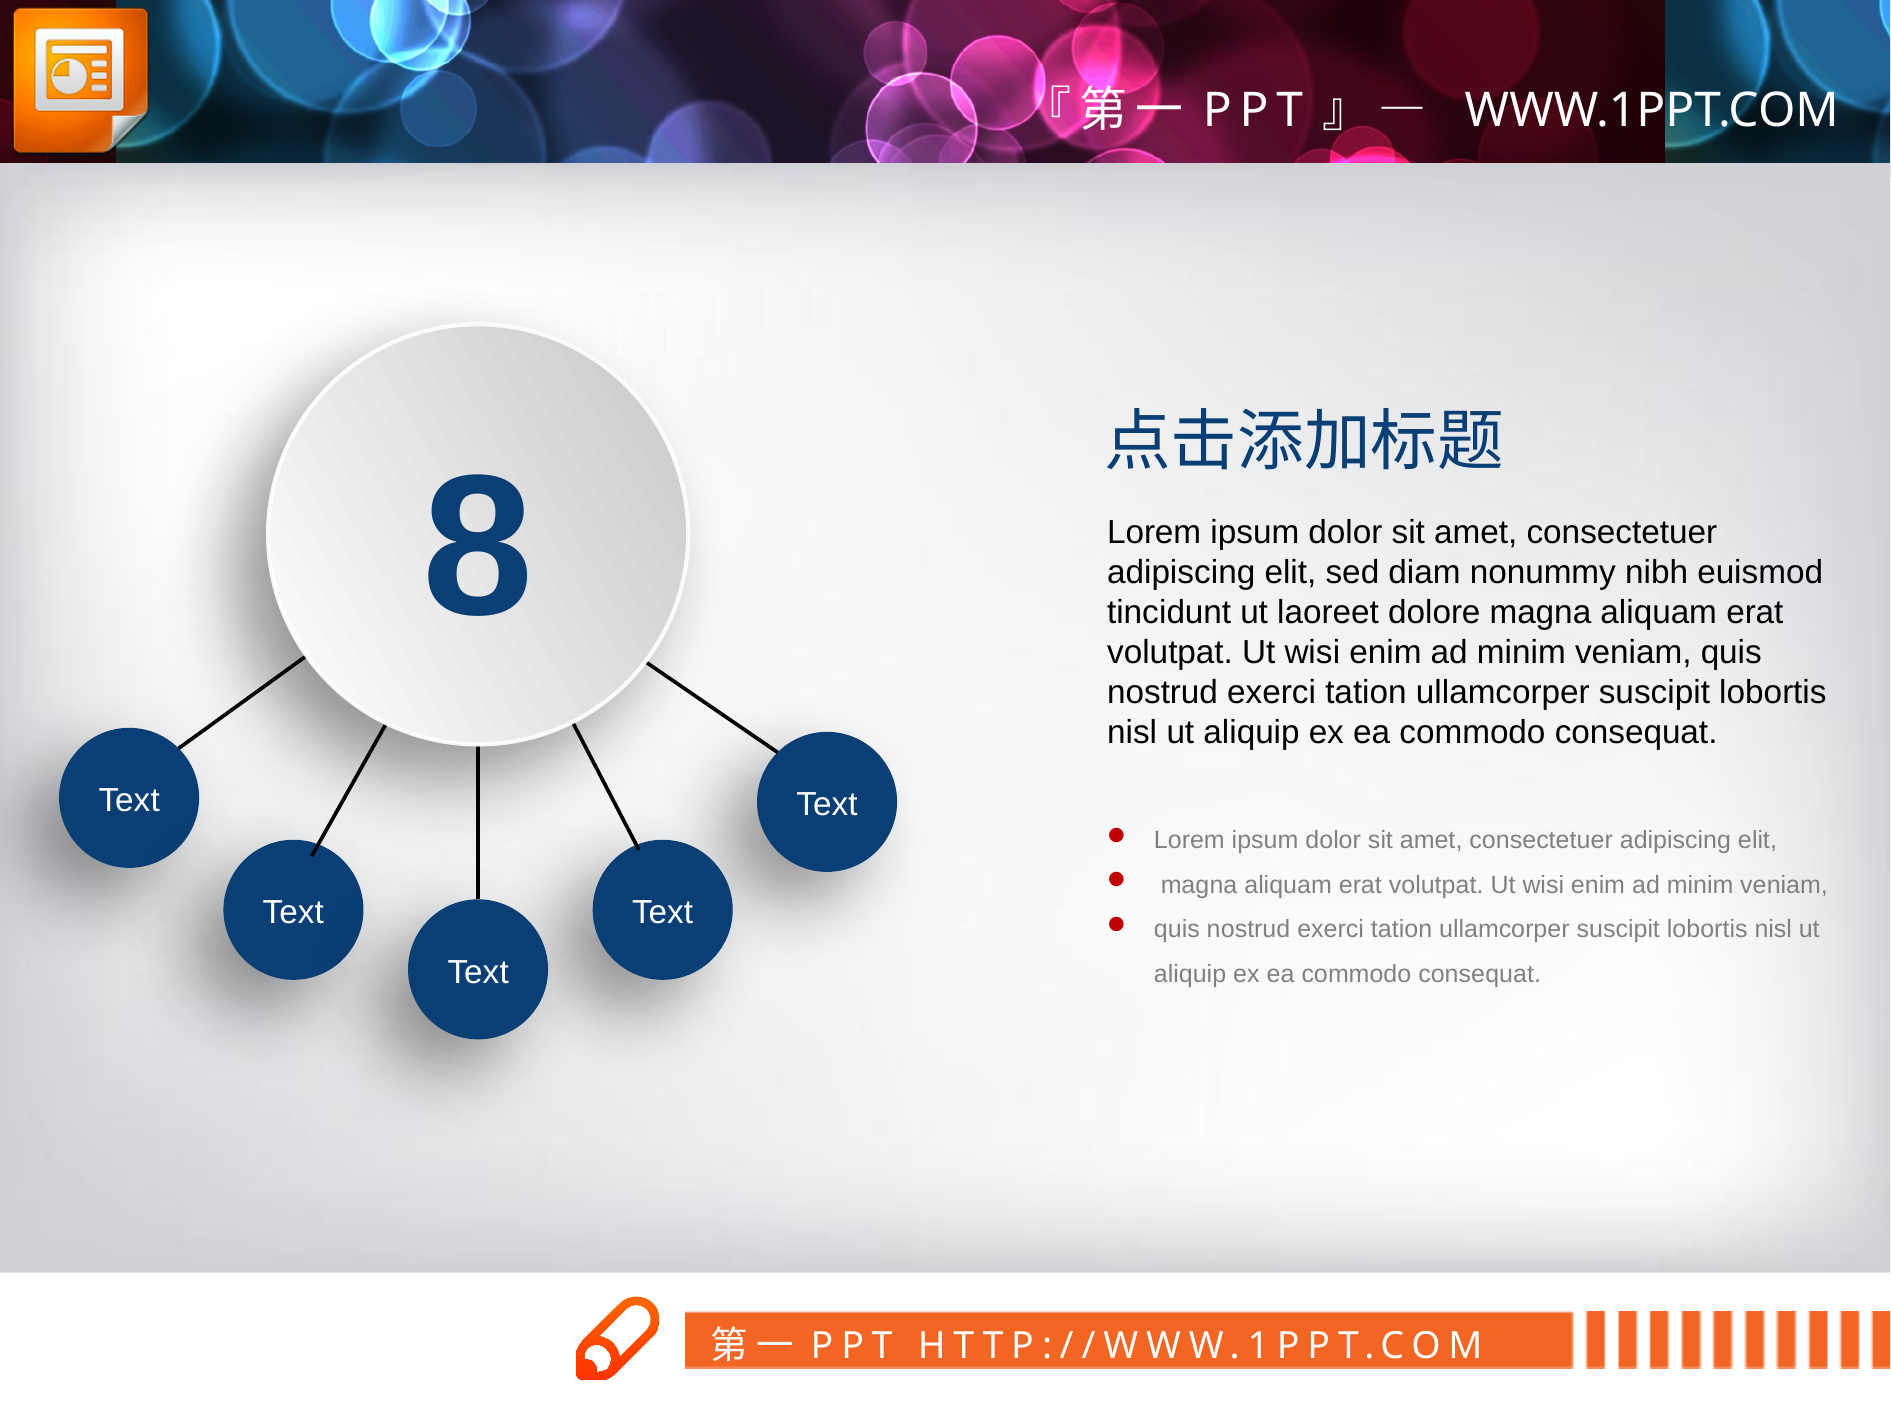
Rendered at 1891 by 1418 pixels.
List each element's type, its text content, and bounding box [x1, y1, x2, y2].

picture [0, 0, 1891, 1275]
picture [685, 1311, 1891, 1369]
text_box Lorem ipsum dolor sit amet, consectetuer adipiscing elit, sed diam nonummy nibh euismod tincidunt ut laoreet dolore magna aliquam erat volutpat. Ut wisi enim ad minim veniam, quis nostrud exerci tation ullamcorper suscipit lobortis nisl ut aliquip ex ea commodo consequat. [1092, 503, 1858, 758]
text_box 点击添加标题 [1089, 390, 1520, 486]
text_box Text [757, 731, 898, 872]
text_box Text [59, 727, 200, 868]
text_box Lorem ipsum dolor sit amet, consectetuer adipiscing elit, magna aliquam erat volutpat. Ut wisi enim ad minim veniam, quis nostrud exerci tation ullamcorper suscipit lobortis nisl ut aliquip ex ea commodo consequat. [1092, 800, 1858, 996]
text_box Text [223, 839, 364, 980]
text_box Text [592, 839, 733, 980]
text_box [178, 651, 312, 749]
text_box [571, 719, 640, 850]
text_box Text [408, 899, 549, 1040]
text_box 8 [268, 324, 689, 745]
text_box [311, 699, 400, 857]
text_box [631, 651, 778, 753]
